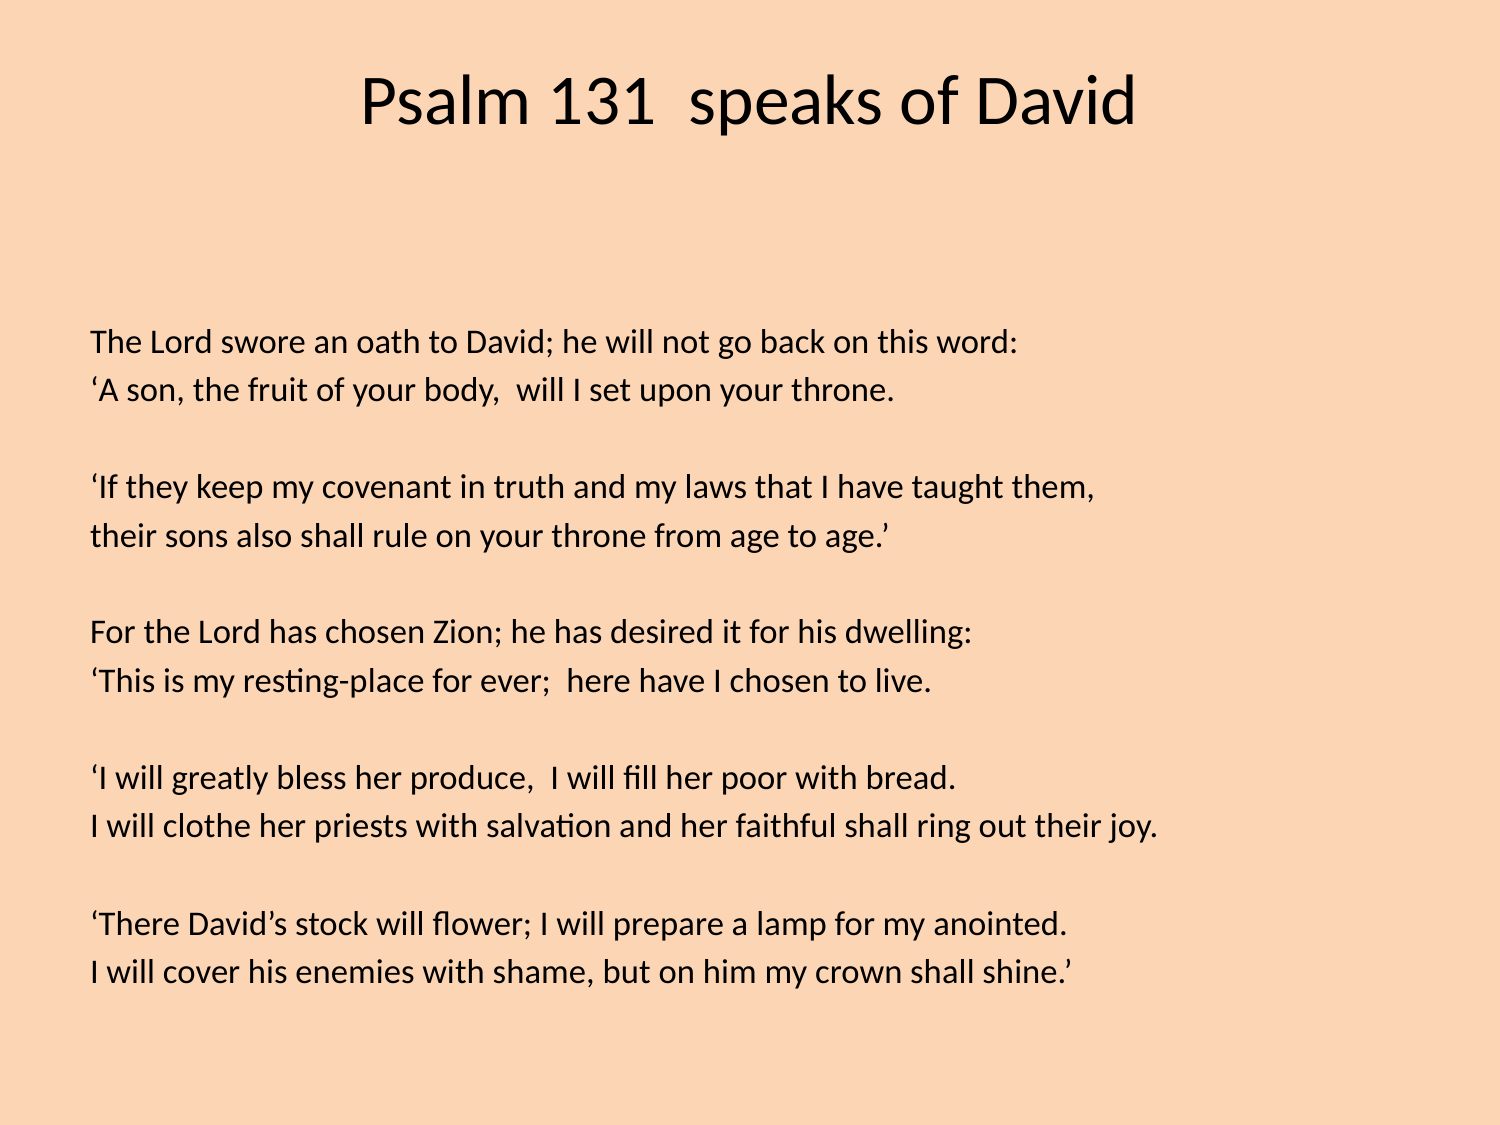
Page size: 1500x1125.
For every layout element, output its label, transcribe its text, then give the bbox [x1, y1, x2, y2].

list The Lord swore an oath to David; he will not go back on this word: ‘A son, the fruit of your body, will I set upon your throne. ‘If they keep my covenant in truth and my laws that I have taught them, their sons also shall rule on your throne from age to age.’ For the Lord has chosen Zion; he has desired it for his dwelling: ‘This is my resting-place for ever; here have I chosen to live. ‘I will greatly bless her produce, I will fill her poor with bread. I will clothe her priests with salvation and her faithful shall ring out their joy. ‘There David’s stock will flower; I will prepare a lamp for my anointed. I will cover his enemies with shame, but on him my crown shall shine.’ [75, 262, 1425, 1005]
title Psalm 131 speaks of David [75, 45, 1425, 233]
